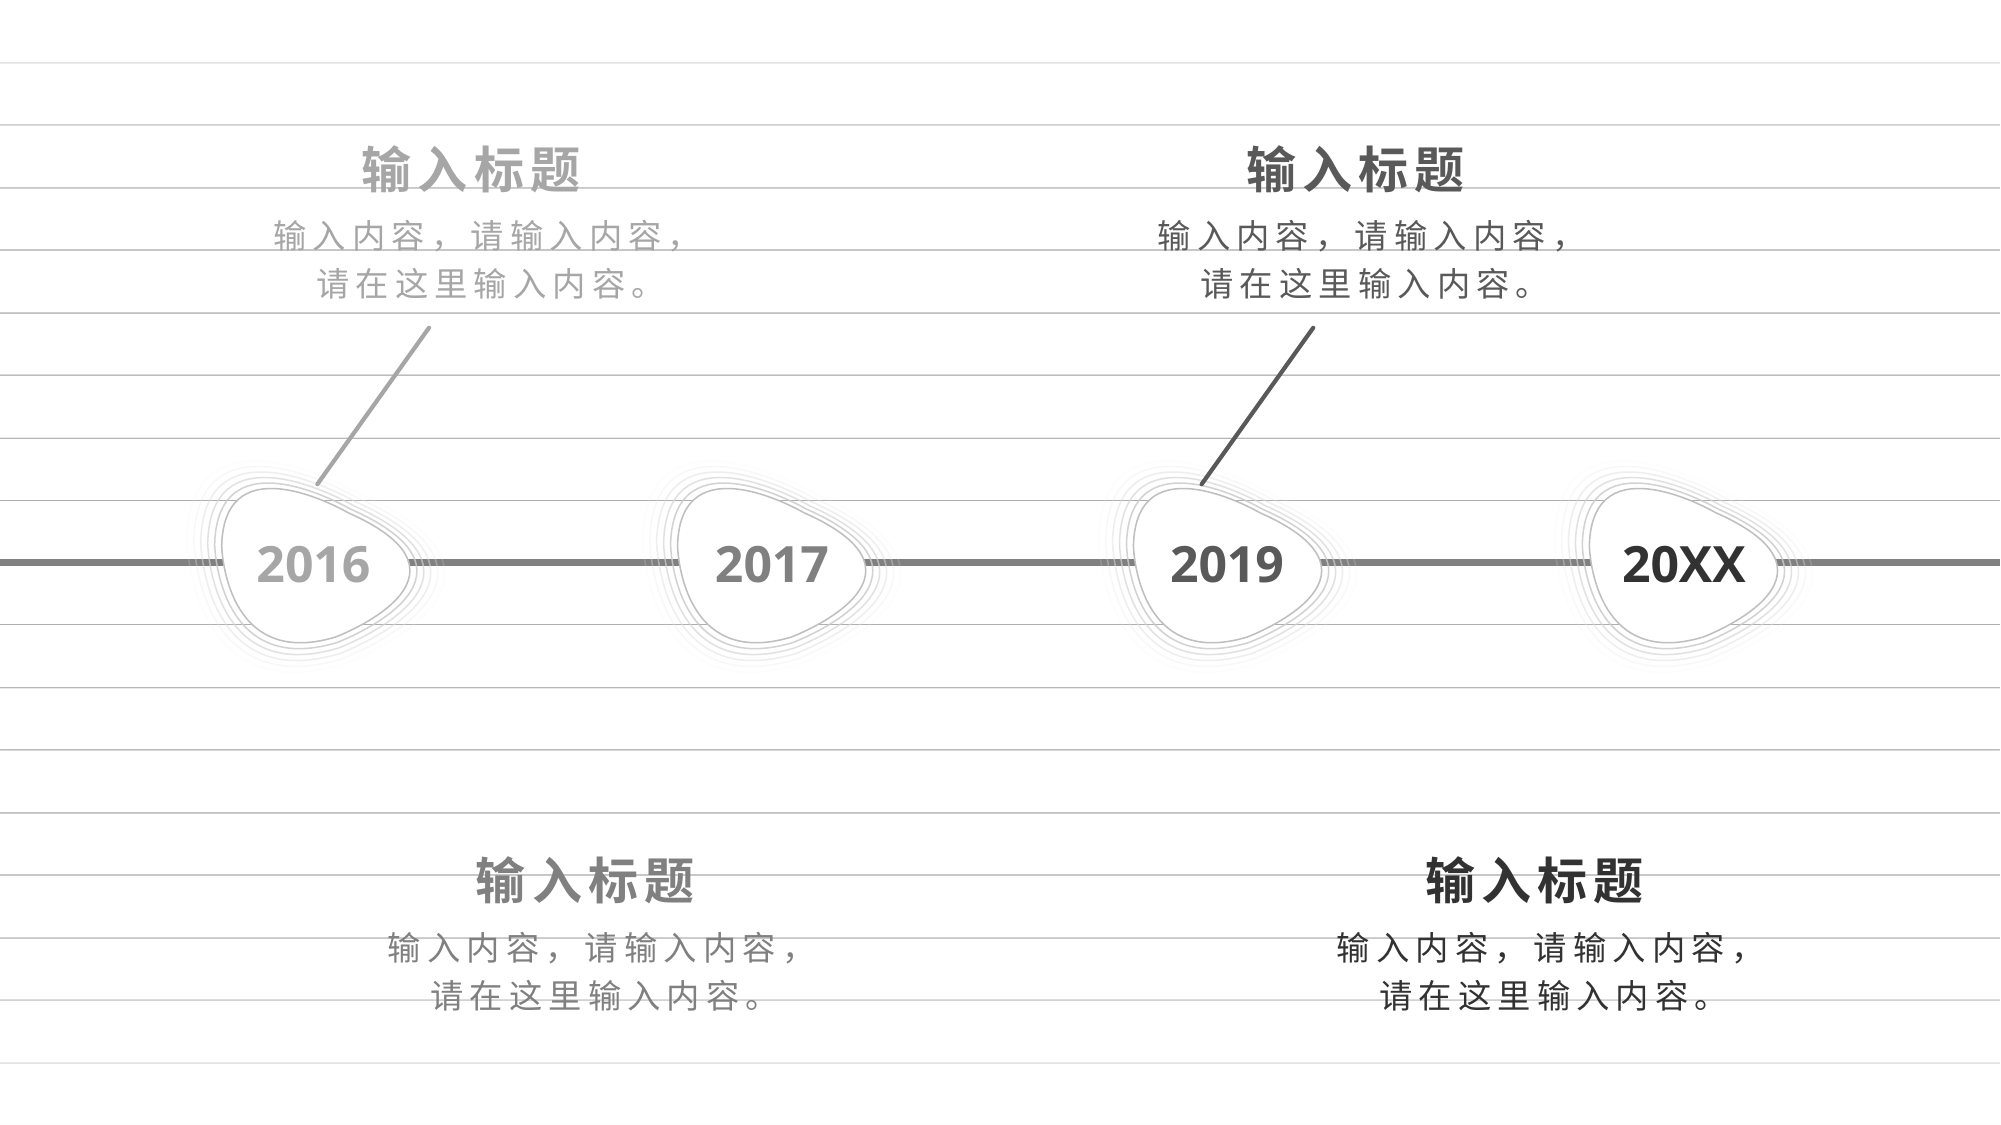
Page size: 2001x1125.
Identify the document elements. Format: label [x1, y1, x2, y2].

text_box [182, 448, 450, 676]
text_box [1550, 448, 1818, 676]
text_box [1576, 673, 1688, 830]
text_box [1201, 327, 1314, 485]
text_box [638, 448, 906, 676]
text_box [364, 842, 846, 1021]
text_box [1094, 448, 1362, 676]
text_box [250, 130, 731, 309]
text_box [317, 327, 429, 485]
text_box [1313, 842, 1795, 1021]
picture [0, 624, 2000, 1125]
text_box [1134, 130, 1616, 309]
text_box [627, 673, 739, 830]
picture [0, 0, 2000, 501]
